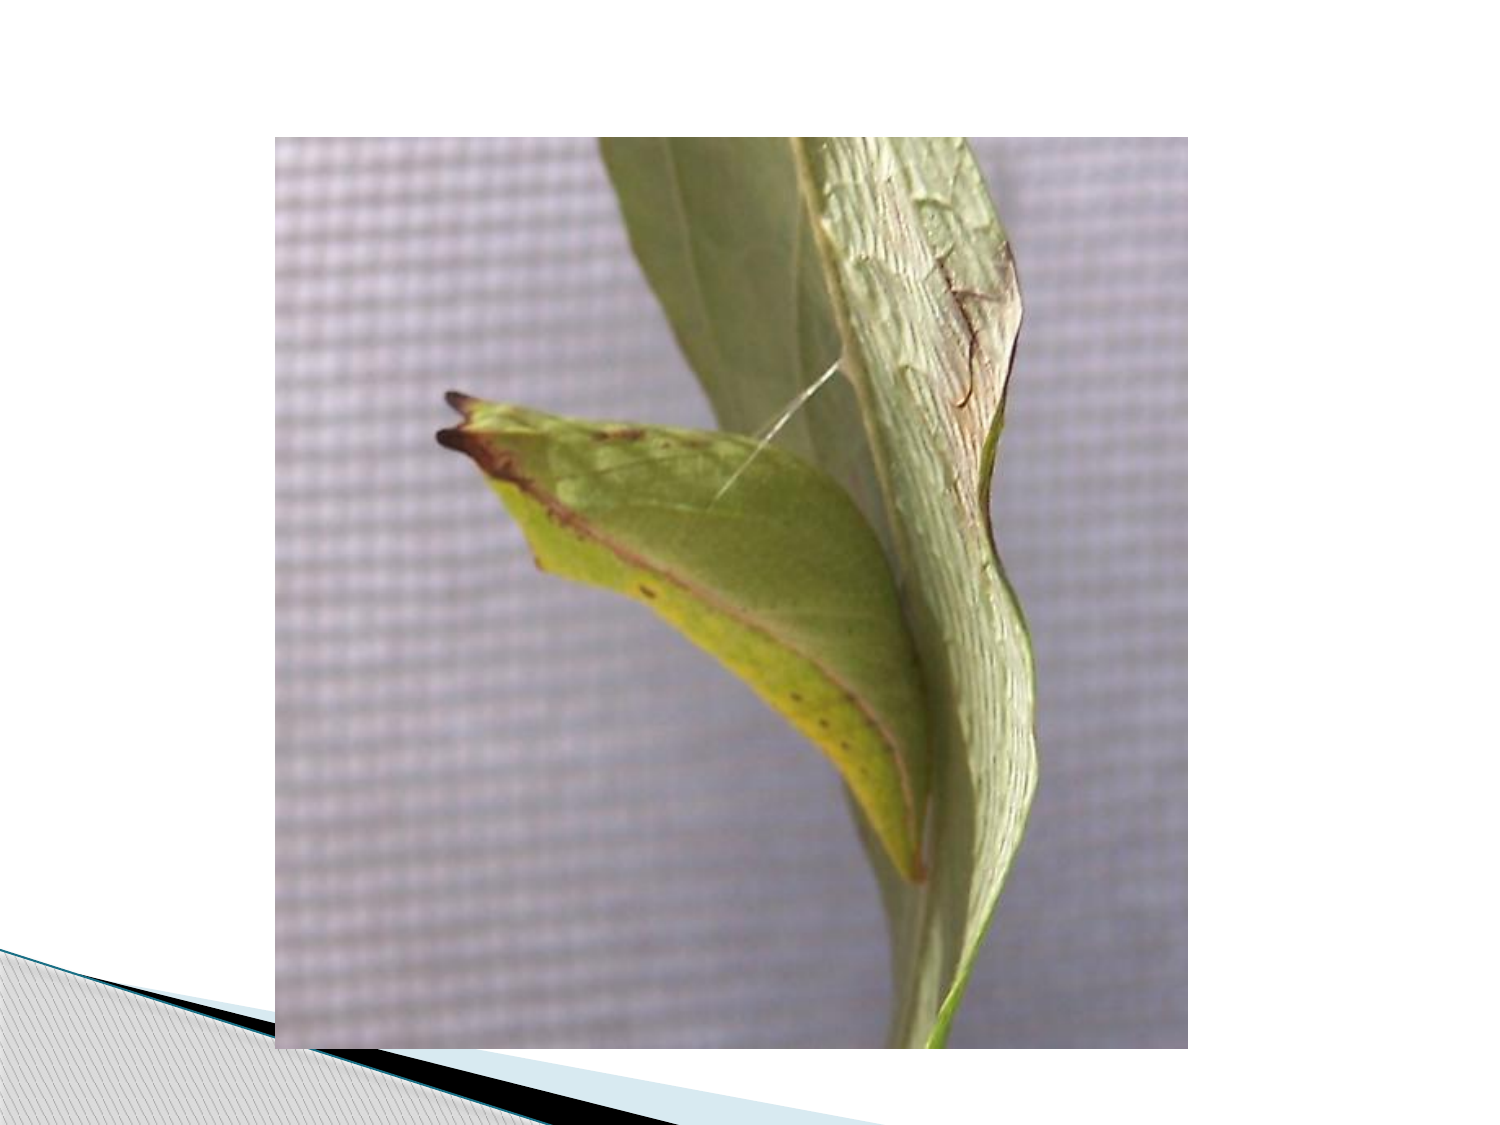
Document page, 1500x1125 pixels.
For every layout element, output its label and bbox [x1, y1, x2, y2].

list [274, 137, 1188, 1049]
